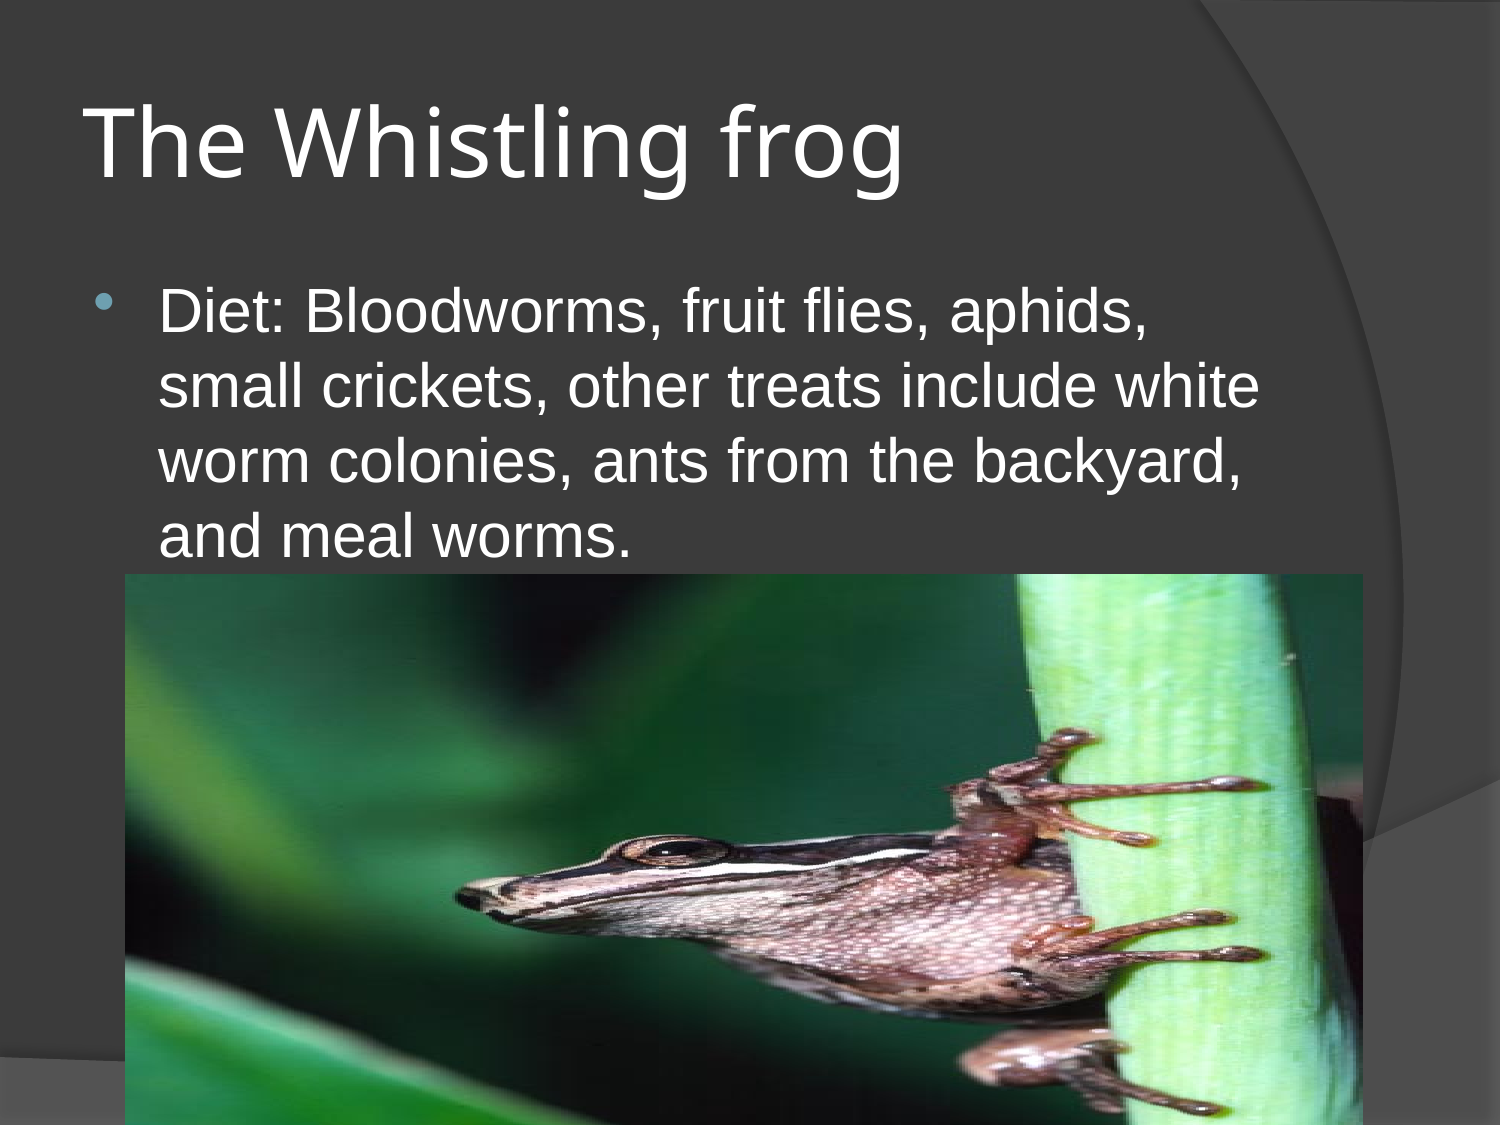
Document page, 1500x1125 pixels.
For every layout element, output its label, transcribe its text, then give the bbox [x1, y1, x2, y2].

title The Whistling frog [75, 45, 1300, 233]
list Diet: Bloodworms, fruit flies, aphids, small crickets, other treats include white worm colonies, ants from the backyard, and meal worms. [75, 262, 1300, 1005]
picture [124, 574, 1363, 1125]
